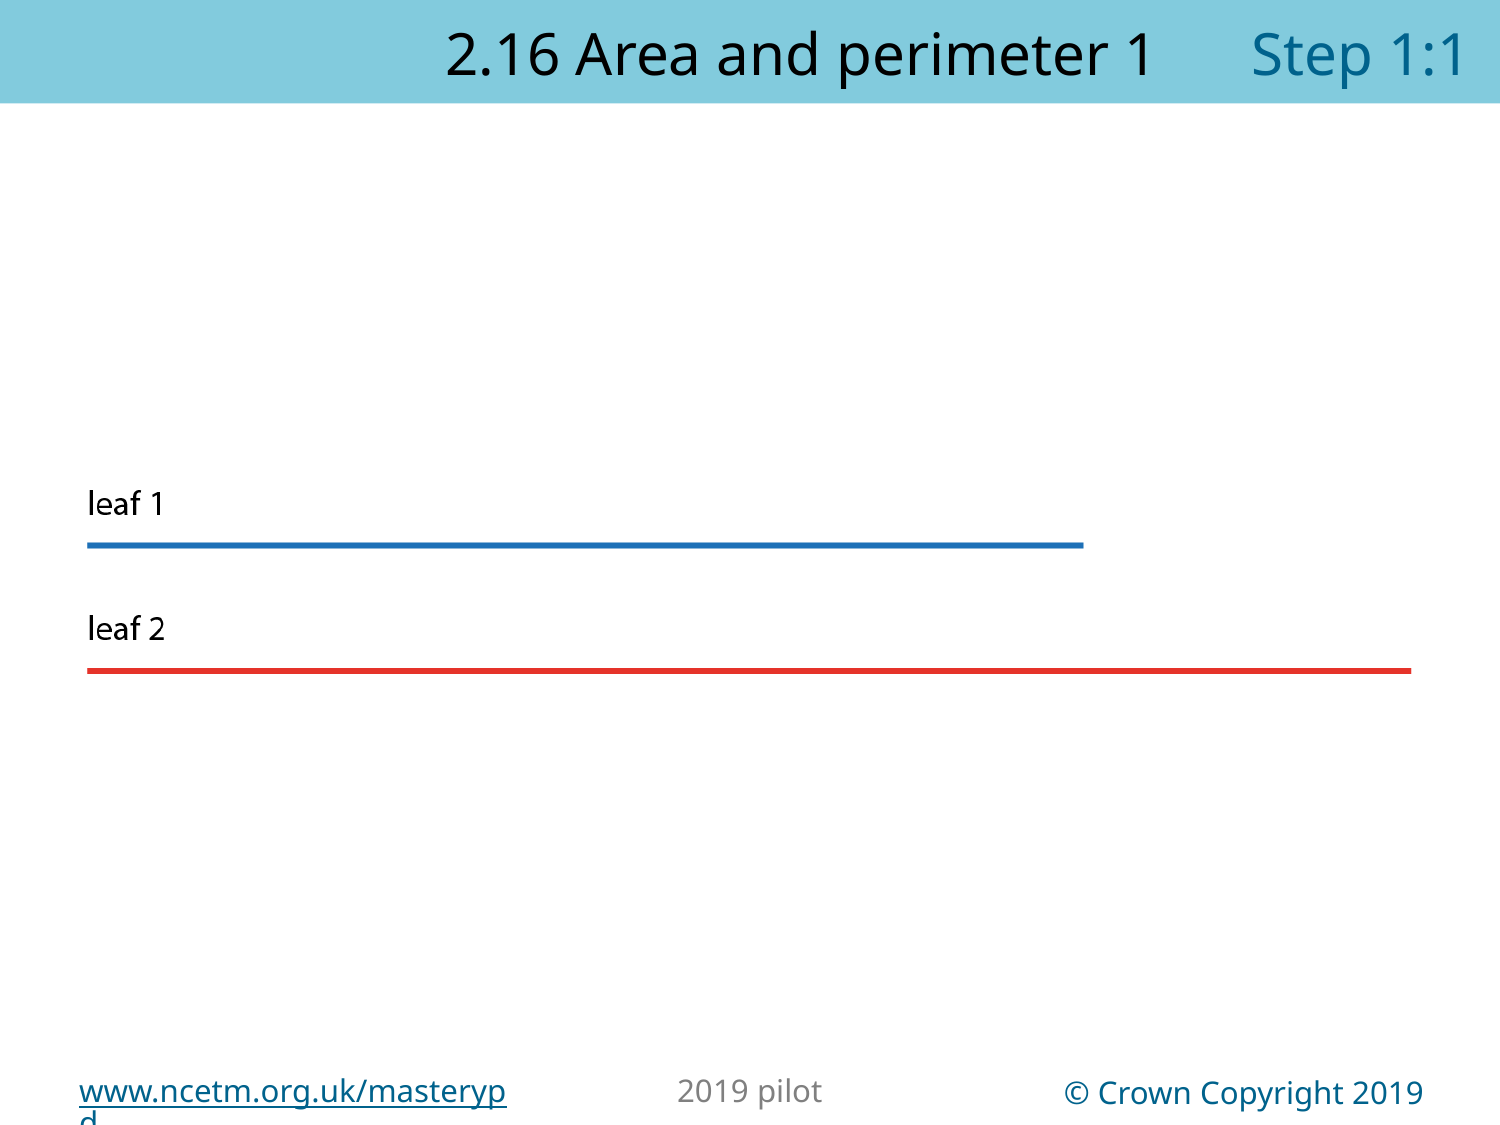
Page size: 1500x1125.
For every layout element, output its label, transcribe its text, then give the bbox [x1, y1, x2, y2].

list 2.16 Area and perimeter 1 Step 1:1 [0, 0, 1500, 104]
picture [55, 485, 1445, 701]
